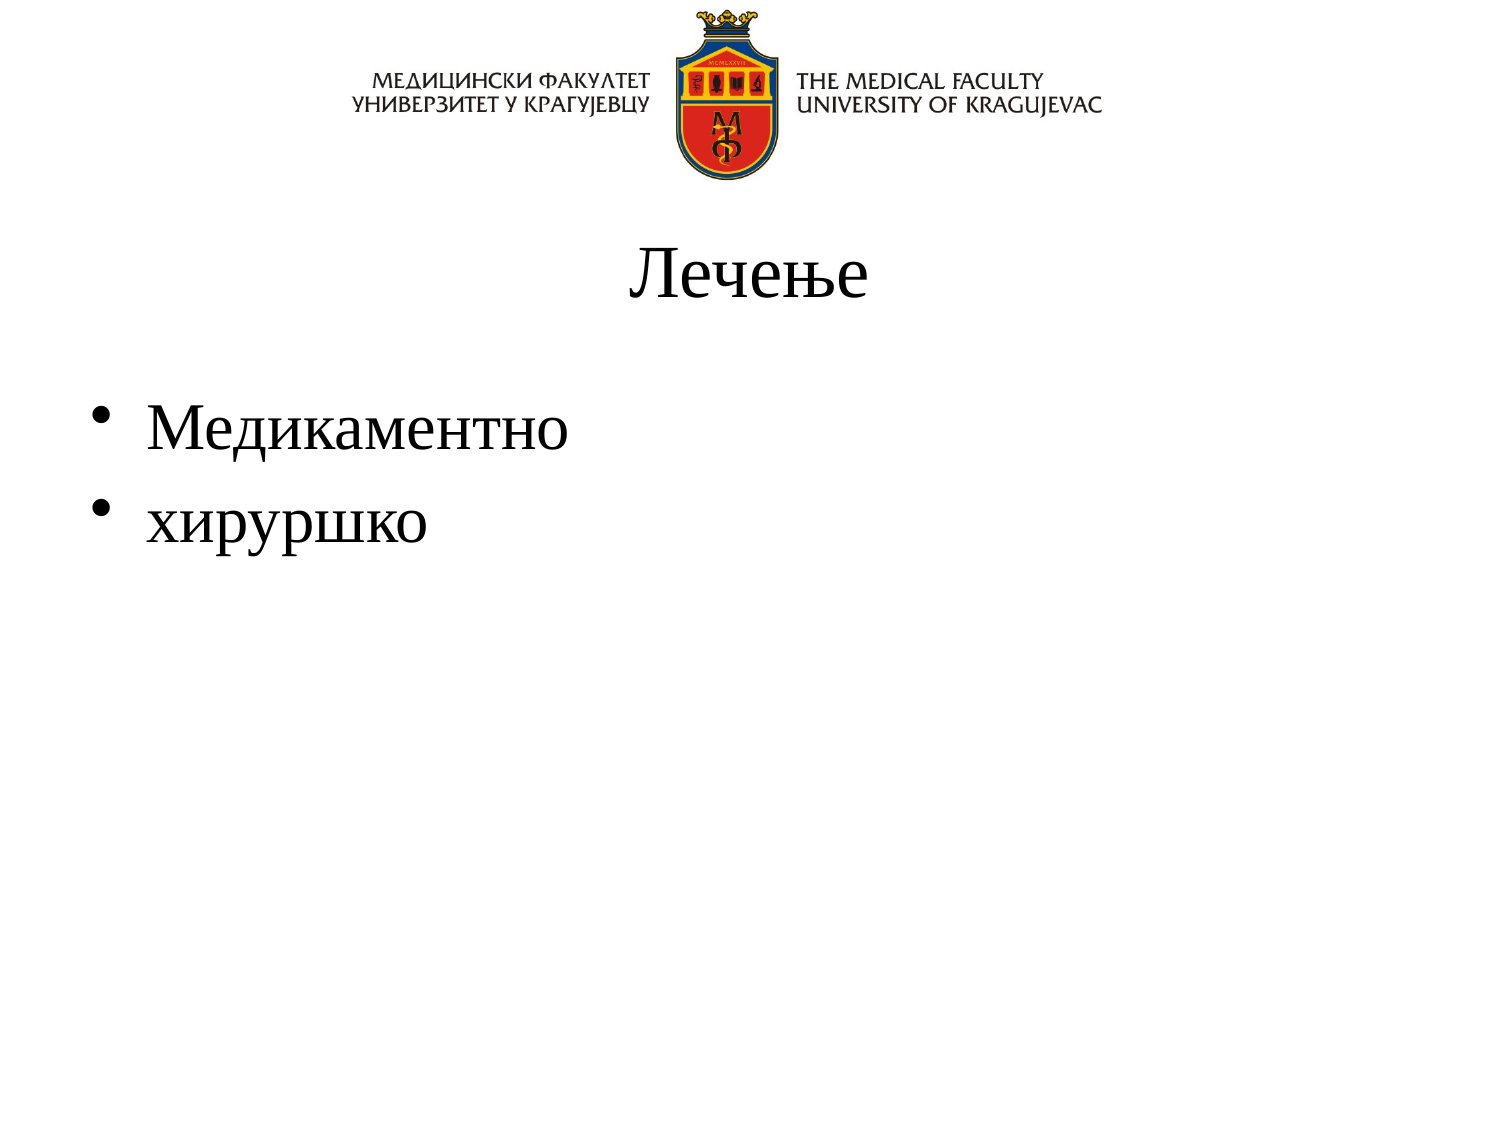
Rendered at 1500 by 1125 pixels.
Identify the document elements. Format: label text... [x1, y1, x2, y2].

title Лечење [75, 174, 1425, 362]
picture [328, 0, 1125, 174]
list Медикаментно хируршко [75, 375, 1425, 1118]
